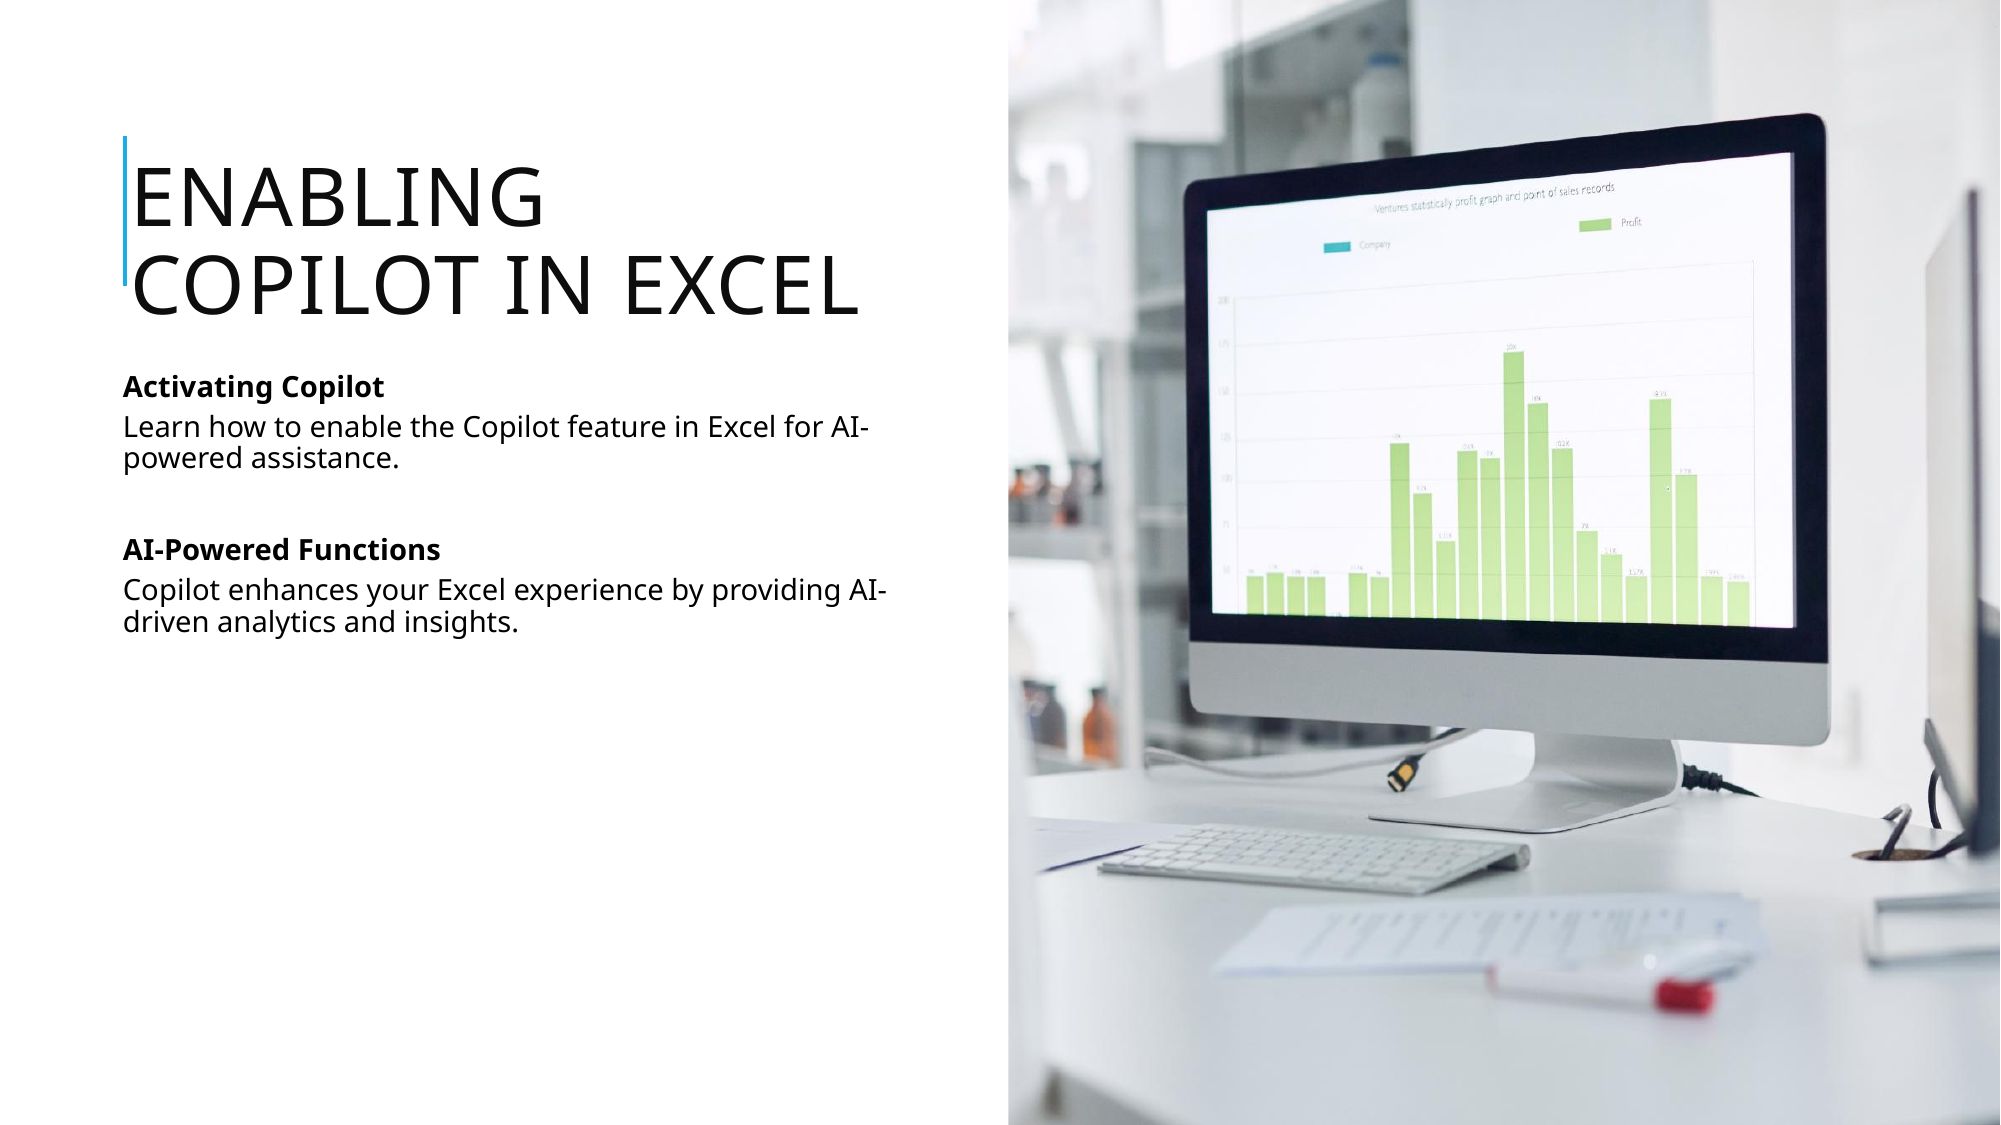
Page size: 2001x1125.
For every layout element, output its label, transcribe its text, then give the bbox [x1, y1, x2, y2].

title Enabling Copilot in Excel [115, 149, 903, 364]
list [1008, 0, 2000, 1125]
list Activating Copilot Learn how to enable the Copilot feature in Excel for AI-powered assistance. AI-Powered Functions Copilot enhances your Excel experience by providing AI-driven analytics and insights. [115, 364, 903, 978]
